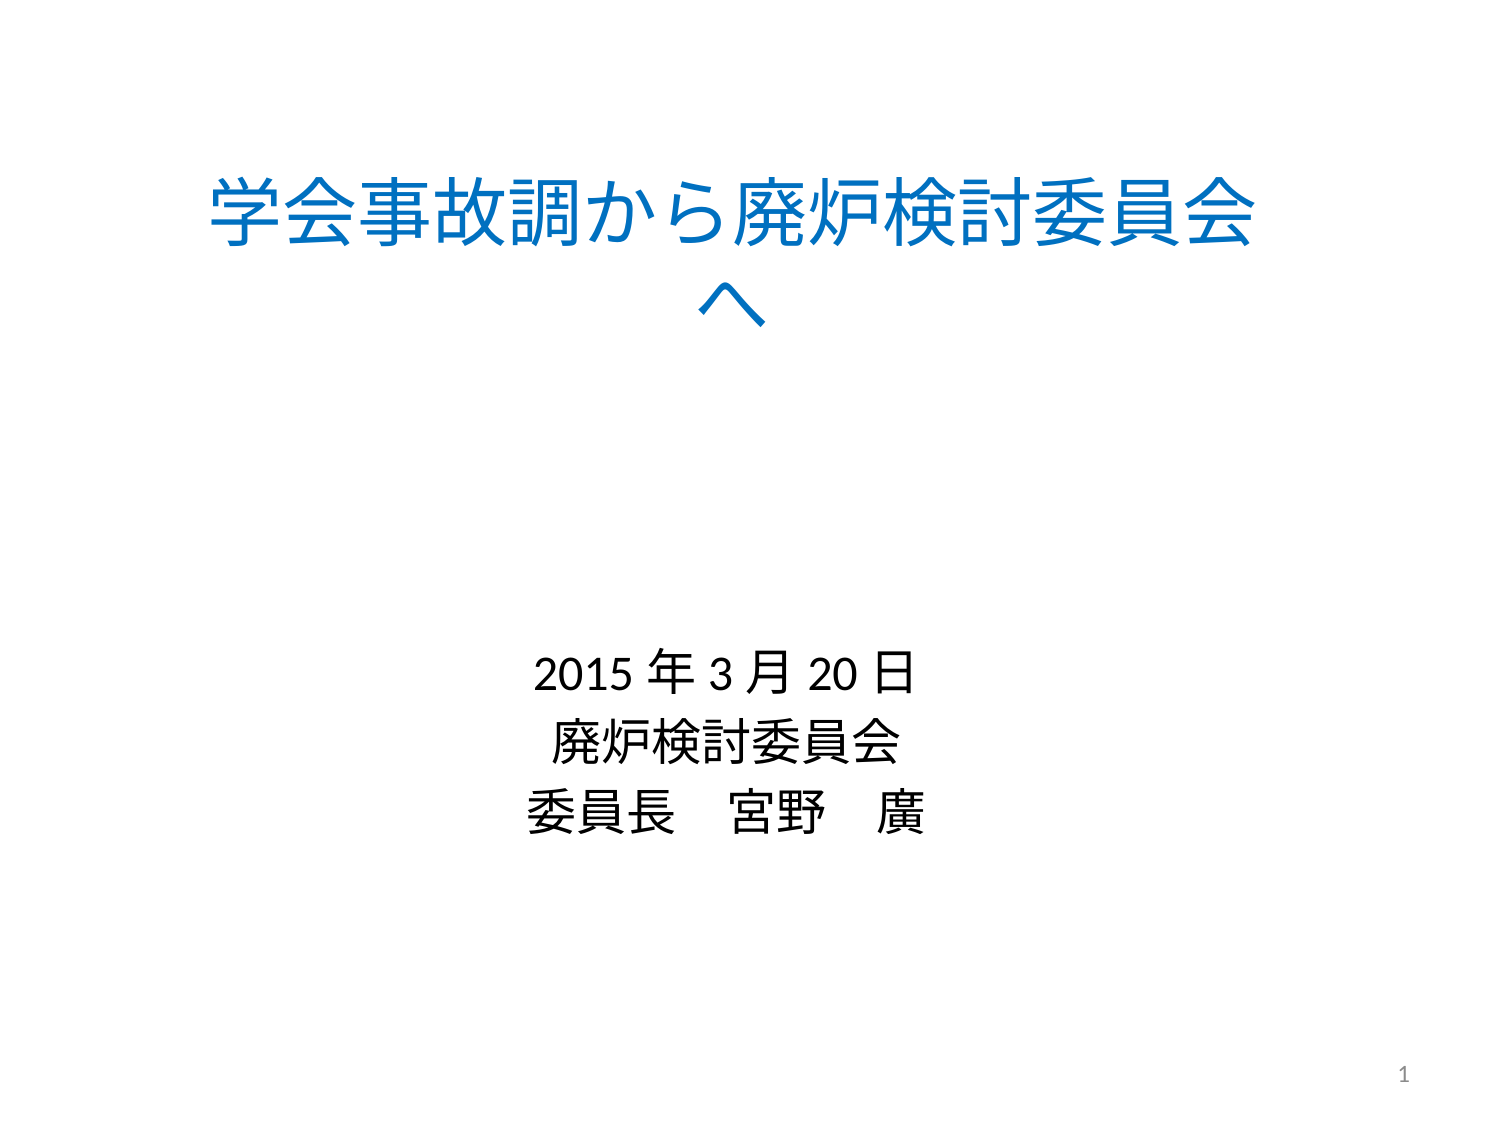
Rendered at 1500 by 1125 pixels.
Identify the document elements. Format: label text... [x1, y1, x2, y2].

slide_number 1 [1074, 1042, 1425, 1103]
title 学会事故調から廃炉検討委員会へ [159, 196, 1306, 315]
subtitle 2015年3月20日 廃炉検討委員会 委員長 宮野 廣 [371, 633, 1081, 921]
